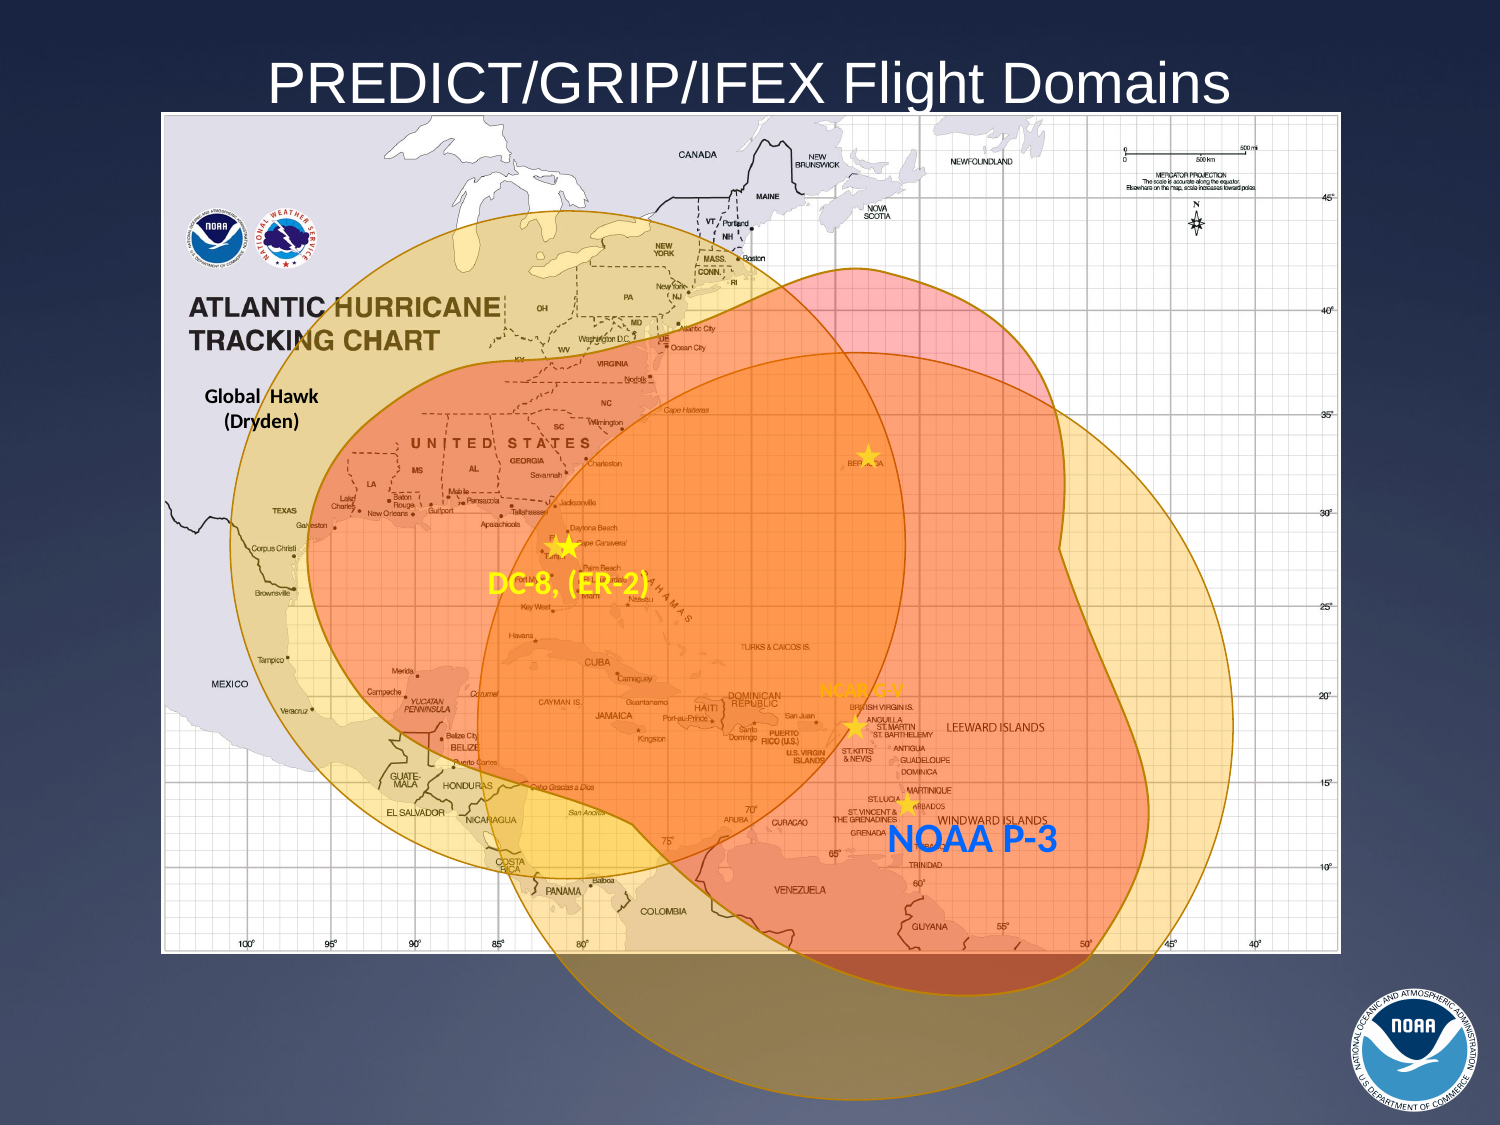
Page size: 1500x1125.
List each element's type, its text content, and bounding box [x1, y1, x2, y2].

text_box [123, 111, 1342, 1101]
text_box PREDICT/GRIP/IFEX Flight Domains [224, 37, 1275, 111]
picture [1368, 987, 1479, 1113]
